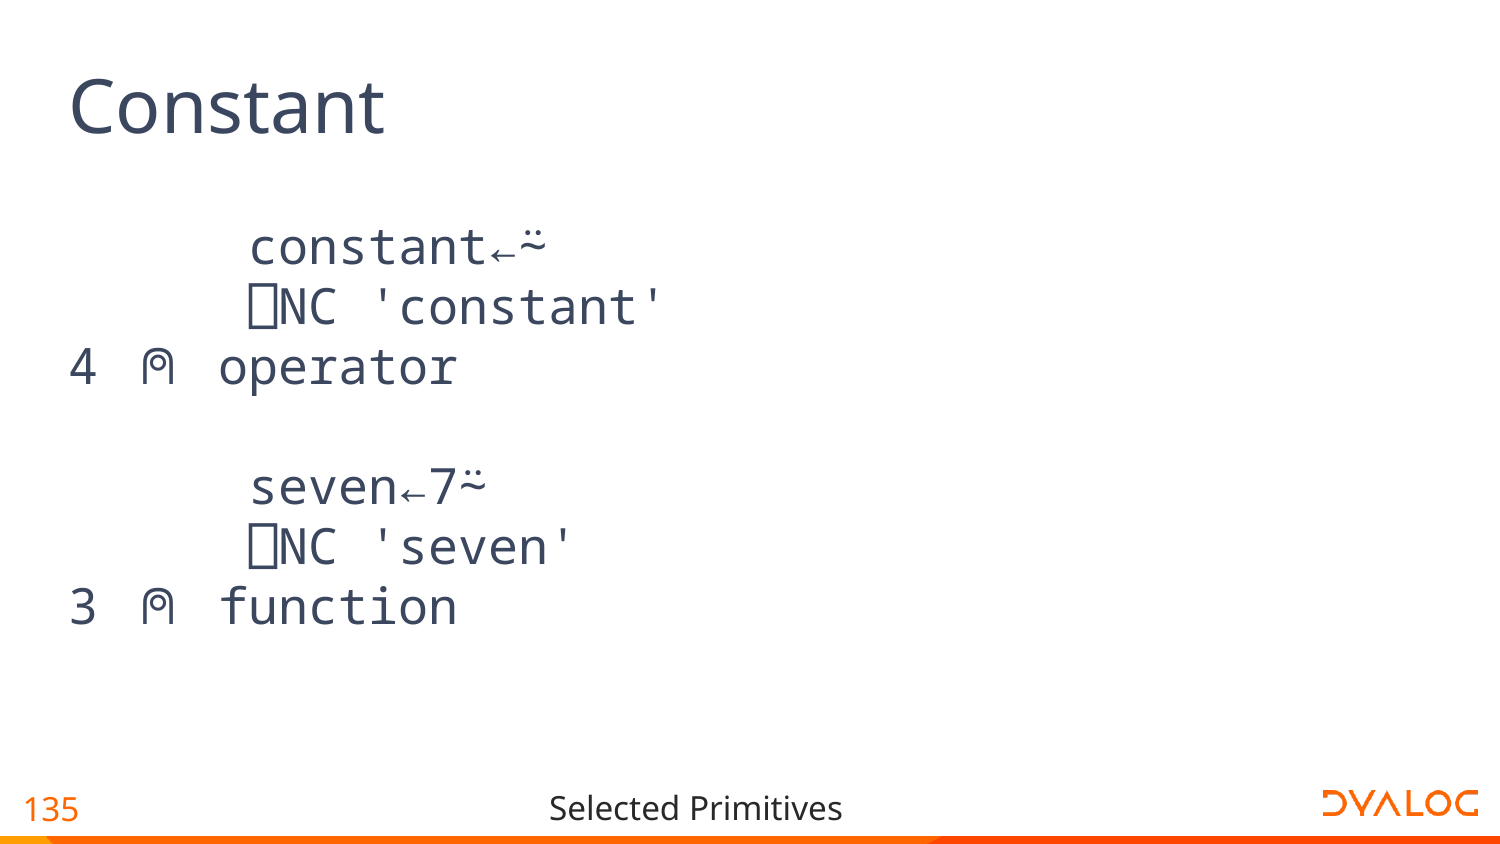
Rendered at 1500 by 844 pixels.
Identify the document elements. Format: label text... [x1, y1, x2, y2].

list constant←⍨ ⎕NC 'constant' 4 ⍝ operator seven←7⍨ ⎕NC 'seven' 3 ⍝ function [53, 207, 1453, 740]
picture [0, 836, 1500, 844]
title Constant [53, 43, 1453, 157]
picture [1323, 790, 1478, 816]
